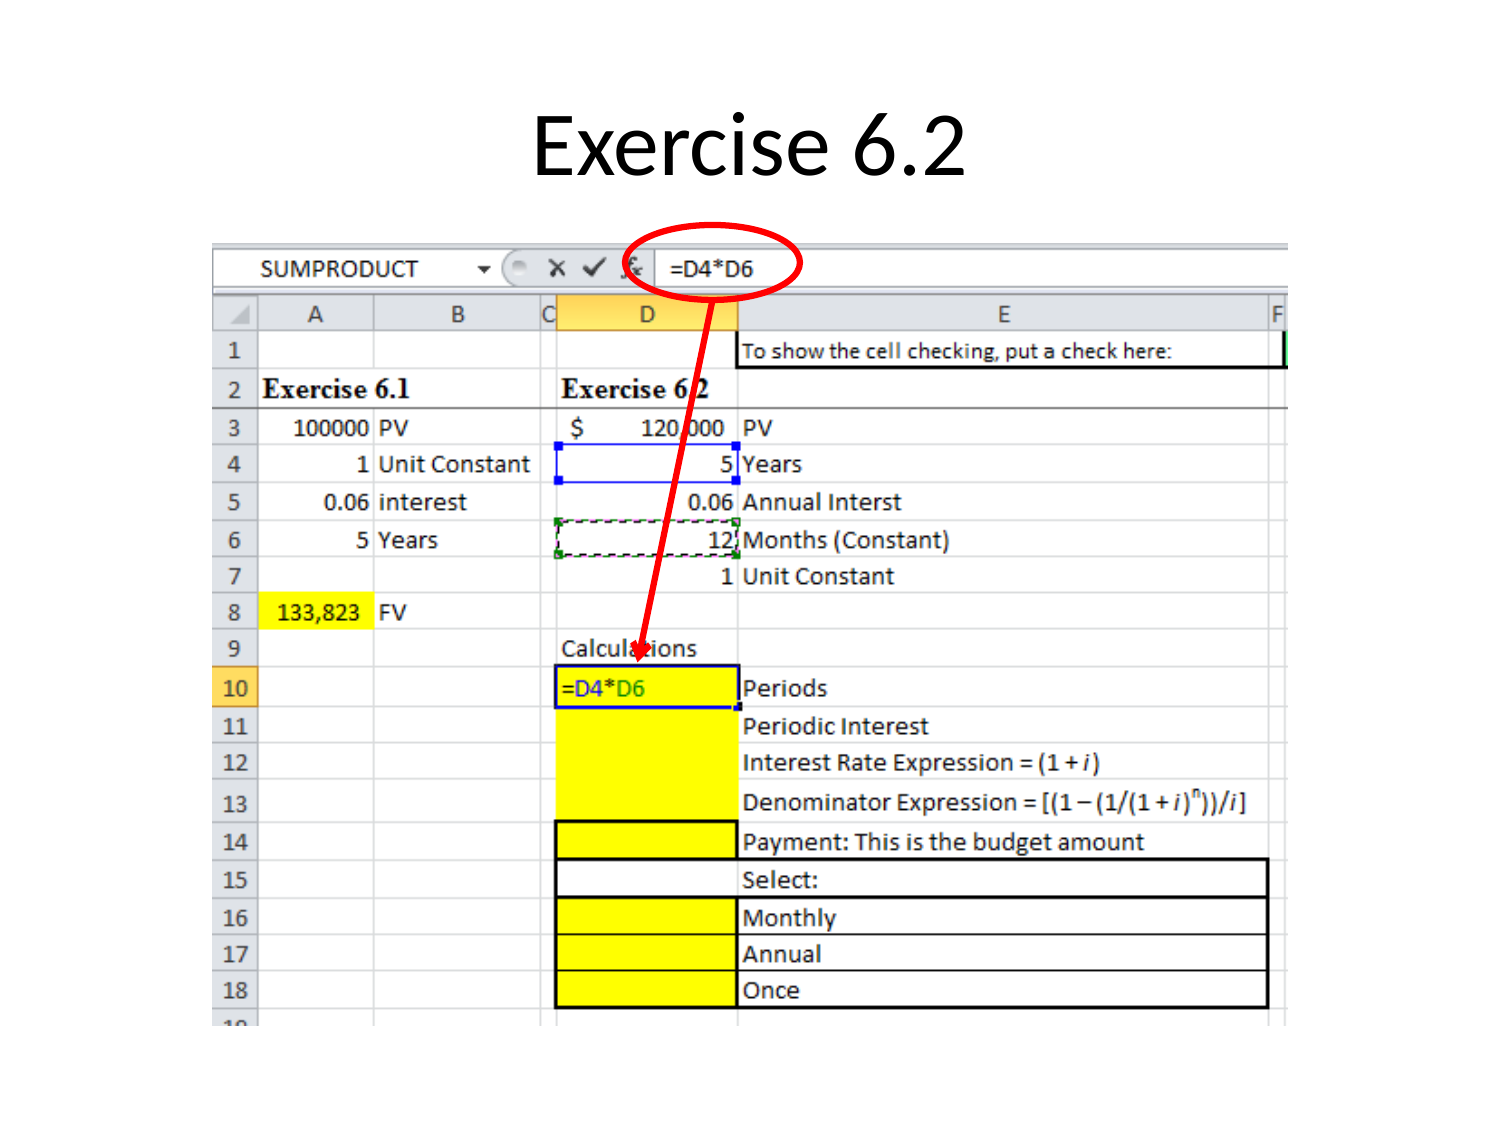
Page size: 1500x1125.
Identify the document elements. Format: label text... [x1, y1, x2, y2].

title Exercise 6.2 [75, 45, 1425, 233]
text_box [636, 222, 789, 241]
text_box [637, 299, 713, 663]
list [212, 242, 1288, 1027]
